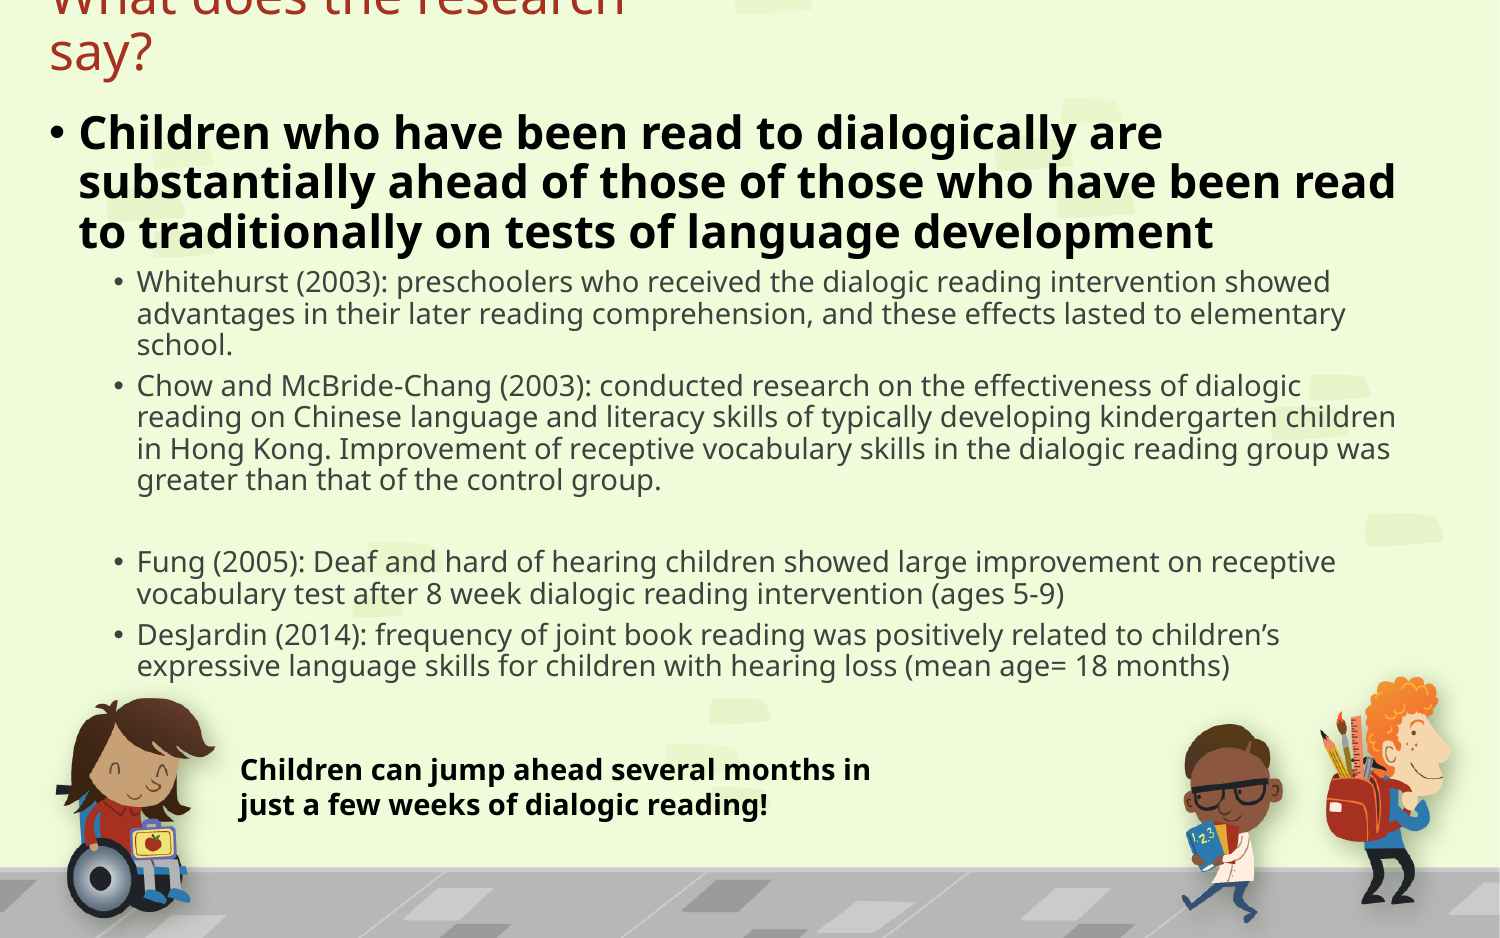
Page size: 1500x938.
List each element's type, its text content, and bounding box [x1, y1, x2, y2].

list Children who have been read to dialogically are substantially ahead of those of those who have been read to traditionally on tests of language development Whitehurst (2003): preschoolers who received the dialogic reading intervention showed advantages in their later reading comprehension, and these effects lasted to elementary school. Chow and McBride-Chang (2003): conducted research on the effectiveness of dialogic reading on Chinese language and literacy skills of typically developing kindergarten children in Hong Kong. Improvement of receptive vocabulary skills in the dialogic reading group was greater than that of the control group. Fung (2005): Deaf and hard of hearing children showed large improvement on receptive vocabulary test after 8 week dialogic reading intervention (ages 5-9) DesJardin (2014): frequency of joint book reading was positively related to children’s expressive language skills for children with hearing loss (mean age= 18 months) [37, 103, 1413, 588]
title What does the research say? [37, 18, 713, 88]
picture [0, 0, 1500, 938]
text_box Children can jump ahead several months in just a few weeks of dialogic reading! [225, 743, 908, 864]
